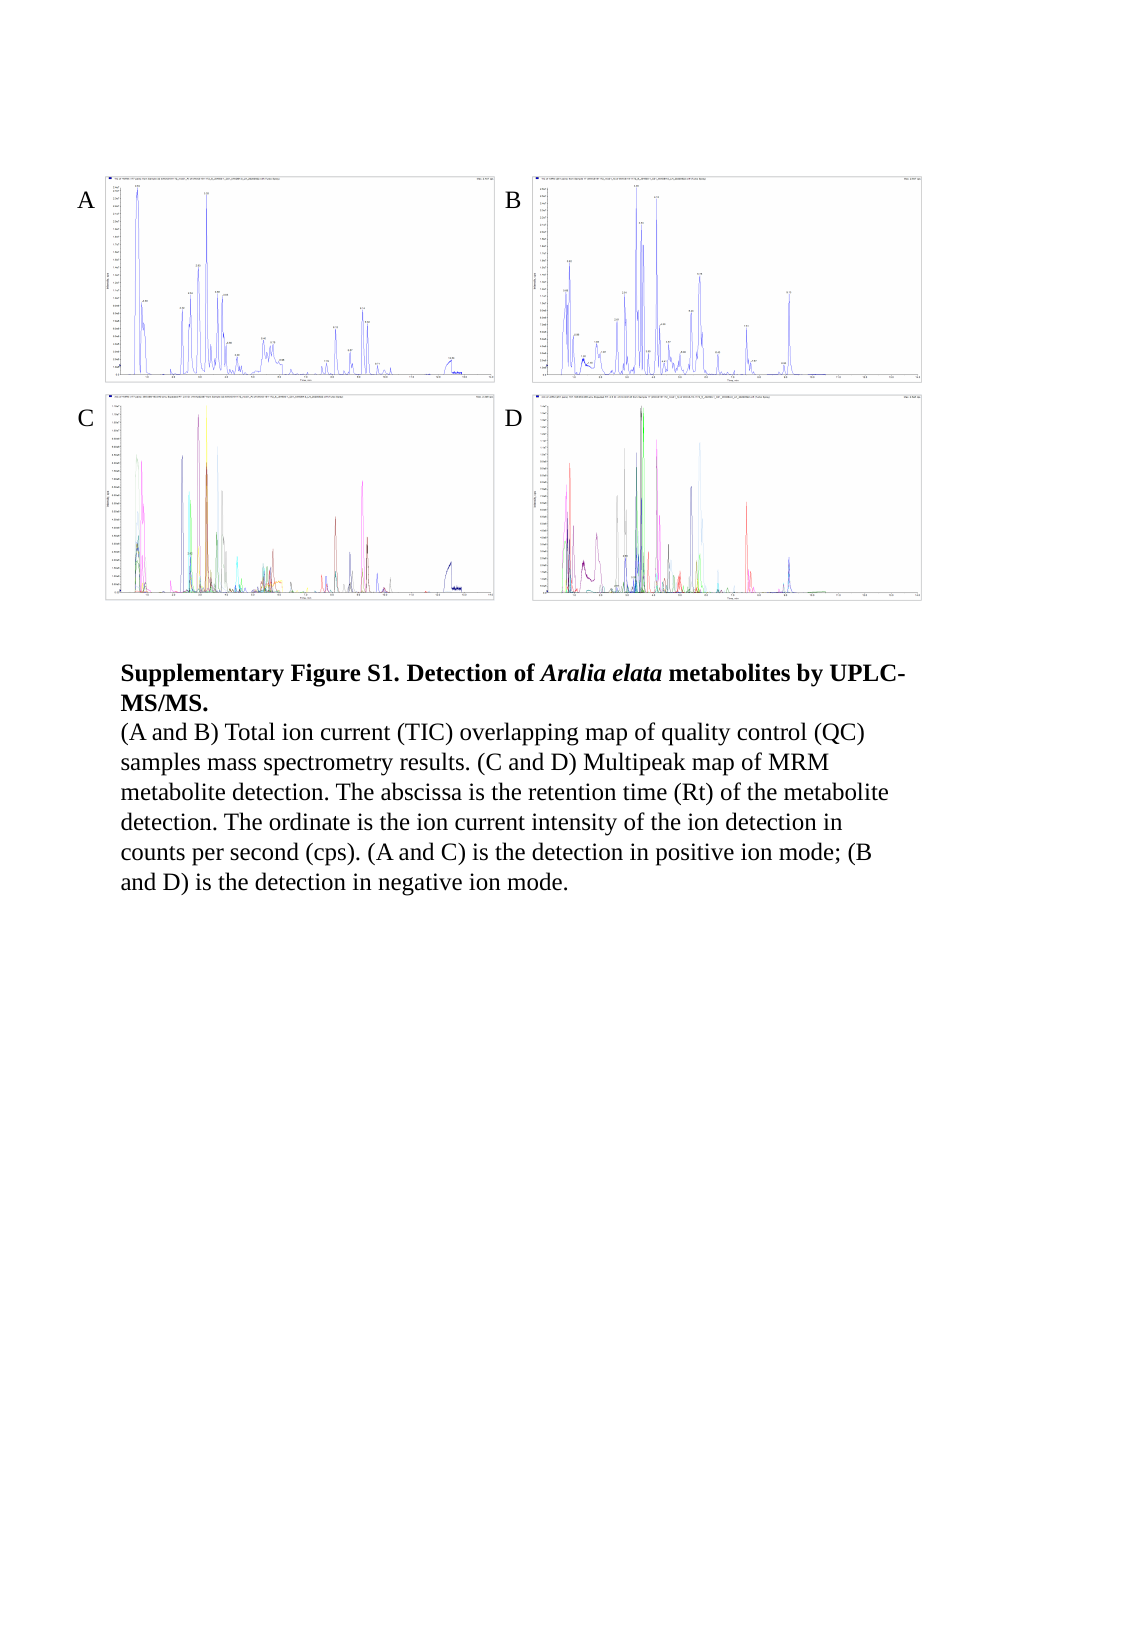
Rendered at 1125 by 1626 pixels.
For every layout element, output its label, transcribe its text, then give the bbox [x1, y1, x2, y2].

text_box C [50, 394, 104, 439]
text_box A [50, 176, 104, 221]
picture [104, 394, 495, 601]
text_box D [495, 394, 532, 439]
text_box Supplementary Figure S1. Detection of Aralia elata metabolites by UPLC-MS/MS. (A and B) Total ion current (TIC) overlapping map of quality control (QC) samples mass spectrometry results. (C and D) Multipeak map of MRM metabolite detection. The abscissa is the retention time (Rt) of the metabolite detection. The ordinate is the ion current intensity of the ion detection in counts per second (cps). (A and C) is the detection in positive ion mode; (B and D) is the detection in negative ion mode. [105, 648, 922, 903]
picture [532, 394, 922, 601]
picture [104, 176, 495, 383]
picture [532, 176, 922, 383]
text_box B [495, 176, 532, 221]
